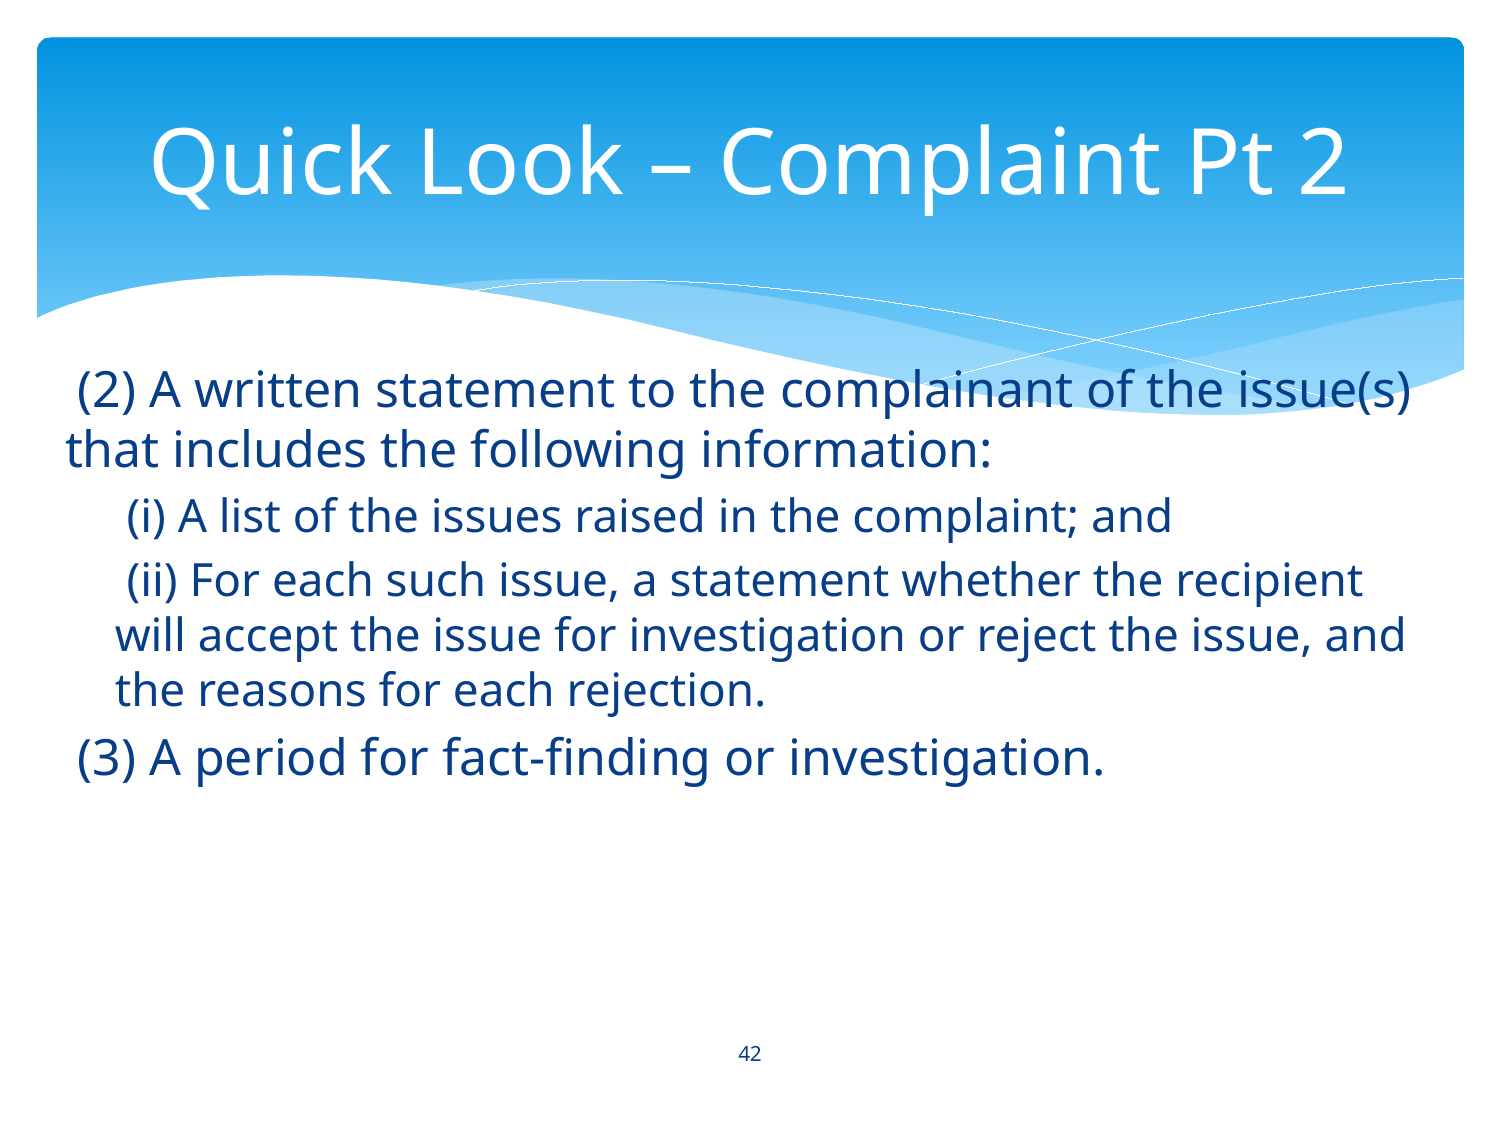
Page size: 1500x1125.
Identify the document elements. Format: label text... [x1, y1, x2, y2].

title Quick Look – Complaint Pt 2 [75, 55, 1425, 261]
slide_number 42 [654, 1025, 846, 1086]
list (2) A written statement to the complainant of the issue(s) that includes the following information: (i) A list of the issues raised in the complaint; and (ii) For each such issue, a statement whether the recipient will accept the issue for investigation or reject the issue, and the reasons for each rejection. (3) A period for fact-finding or investigation. [50, 350, 1450, 1005]
